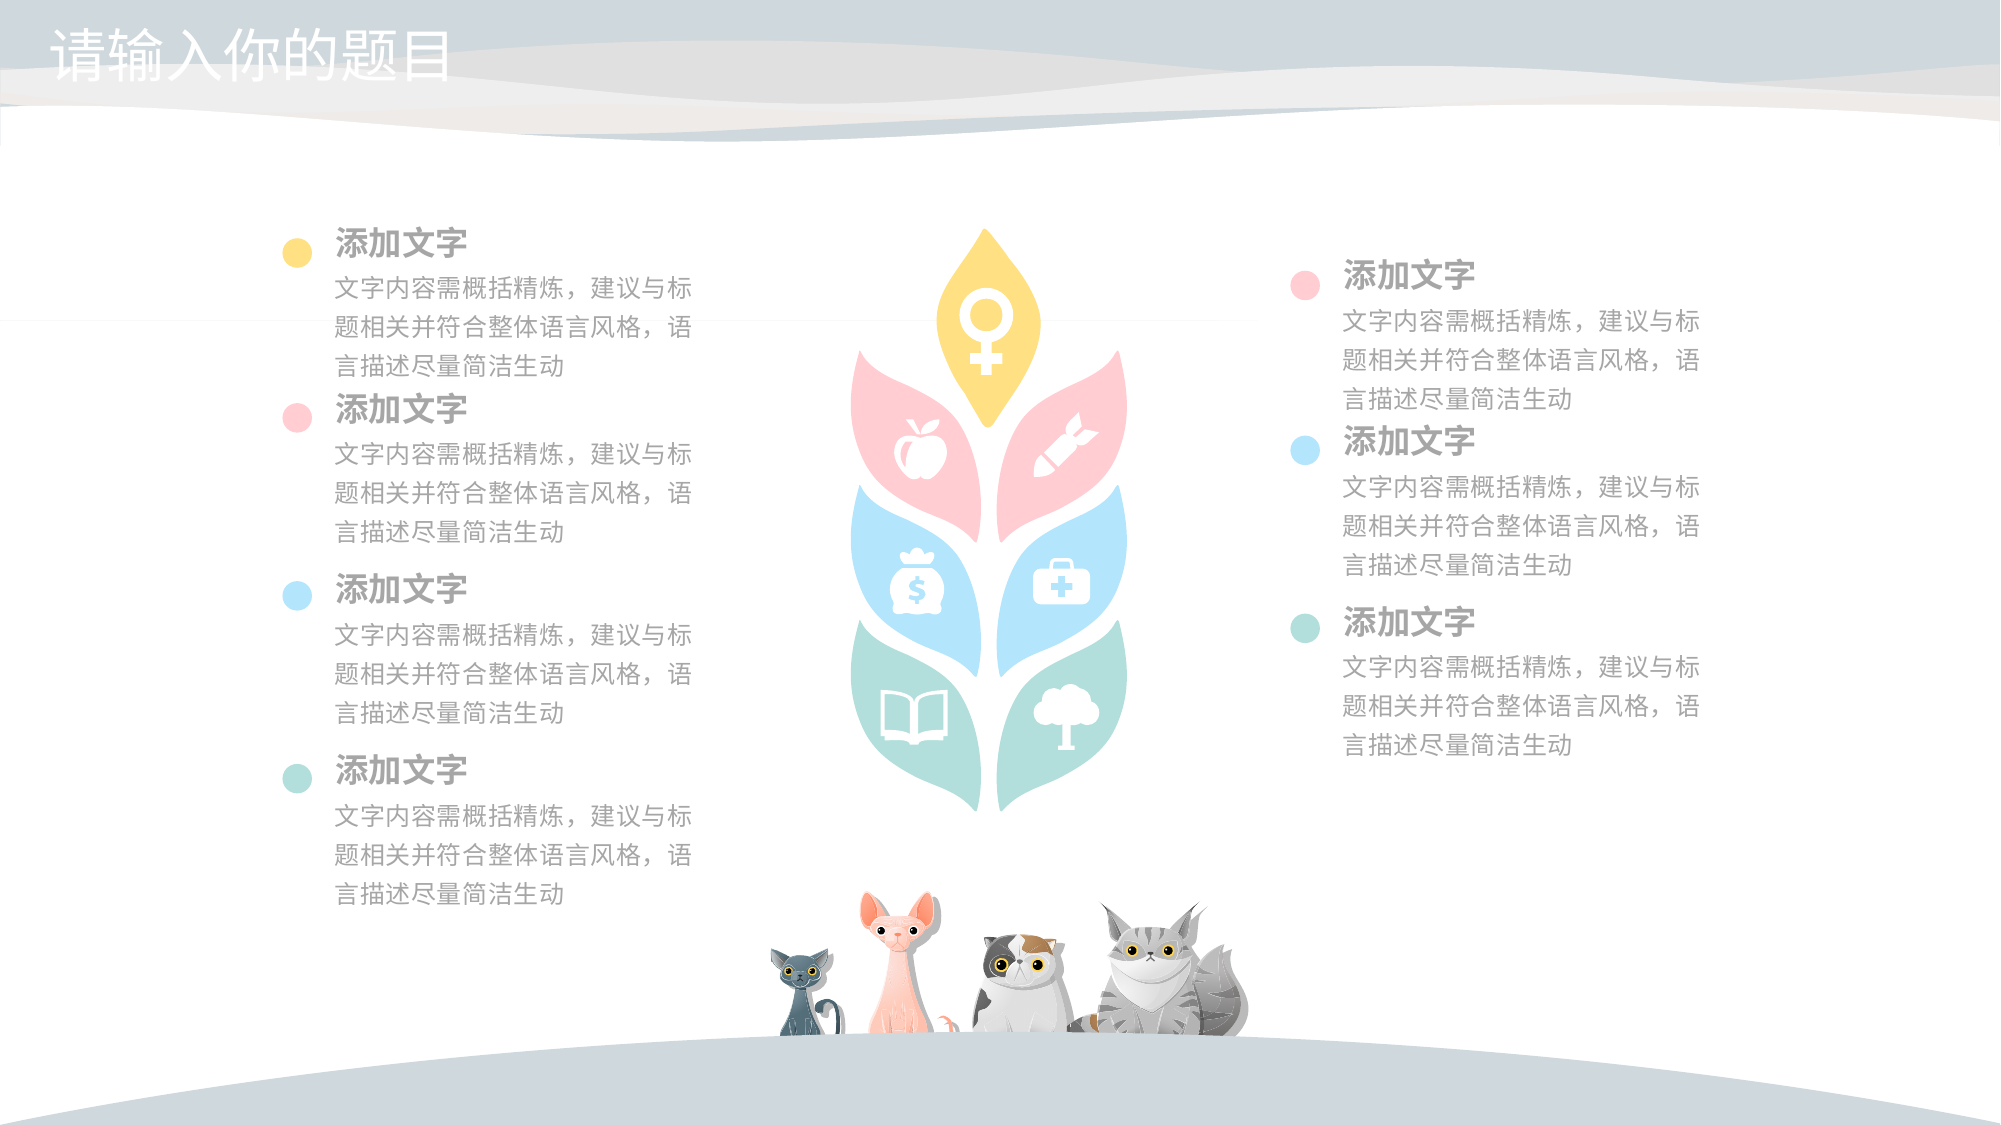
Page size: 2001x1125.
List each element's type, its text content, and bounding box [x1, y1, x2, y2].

text_box [996, 620, 1127, 812]
text_box 添加文字 [1328, 593, 1492, 635]
text_box 文字内容需概括精炼，建议与标题相关并符合整体语言风格，语言描述尽量简洁生动 [319, 422, 720, 554]
text_box 文字内容需概括精炼，建议与标题相关并符合整体语言风格，语言描述尽量简洁生动 [319, 256, 720, 389]
text_box [850, 350, 981, 543]
text_box [850, 620, 981, 812]
text_box [282, 763, 312, 794]
text_box [850, 485, 981, 678]
text_box [1290, 270, 1320, 301]
text_box 添加文字 [320, 561, 484, 603]
text_box 文字内容需概括精炼，建议与标题相关并符合整体语言风格，语言描述尽量简洁生动 [1327, 635, 1728, 767]
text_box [889, 547, 945, 616]
text_box [880, 689, 948, 745]
text_box [959, 287, 1014, 375]
text_box [996, 485, 1127, 678]
text_box [1290, 435, 1320, 466]
text_box 文字内容需概括精炼，建议与标题相关并符合整体语言风格，语言描述尽量简洁生动 [319, 784, 720, 916]
text_box 添加文字 [320, 380, 484, 422]
text_box 文字内容需概括精炼，建议与标题相关并符合整体语言风格，语言描述尽量简洁生动 [1327, 289, 1728, 421]
text_box 添加文字 [1328, 412, 1492, 454]
text_box [1033, 558, 1091, 605]
text_box [282, 238, 312, 268]
text_box [282, 581, 312, 611]
text_box 添加文字 [320, 214, 484, 256]
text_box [1032, 412, 1100, 479]
text_box [282, 403, 312, 433]
text_box [1033, 684, 1100, 750]
text_box 文字内容需概括精炼，建议与标题相关并符合整体语言风格，语言描述尽量简洁生动 [319, 603, 720, 735]
text_box 文字内容需概括精炼，建议与标题相关并符合整体语言风格，语言描述尽量简洁生动 [1327, 454, 1728, 587]
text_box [894, 419, 947, 480]
text_box [996, 350, 1127, 543]
text_box 添加文字 [1328, 247, 1492, 289]
text_box [936, 228, 1041, 428]
text_box [1290, 613, 1320, 644]
text_box 添加文字 [320, 742, 484, 784]
